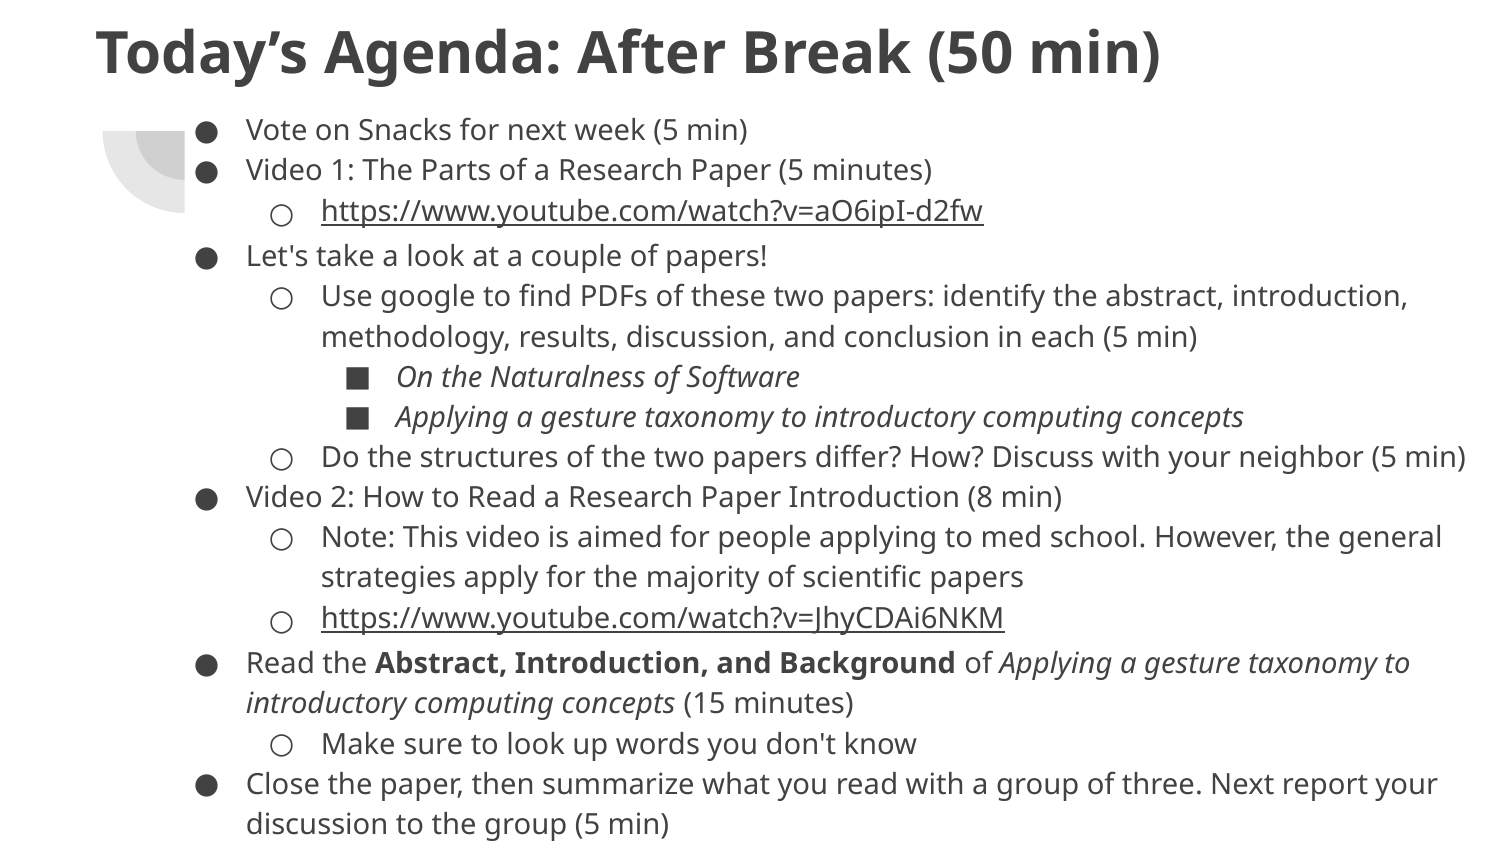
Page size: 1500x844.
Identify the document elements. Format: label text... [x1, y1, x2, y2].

list Vote on Snacks for next week (5 min) Video 1: The Parts of a Research Paper (5 minutes) https://www.youtube.com/watch?v=aO6ipI-d2fw Let's take a look at a couple of papers! Use google to find PDFs of these two papers: identify the abstract, introduction, methodology, results, discussion, and conclusion in each (5 min) On the Naturalness of Software Applying a gesture taxonomy to introductory computing concepts Do the structures of the two papers differ? How? Discuss with your neighbor (5 min) Video 2: How to Read a Research Paper Introduction (8 min) Note: This video is aimed for people applying to med school. However, the general strategies apply for the majority of scientific papers https://www.youtube.com/watch?v=JhyCDAi6NKM Read the Abstract, Introduction, and Background of Applying a gesture taxonomy to introductory computing concepts (15 minutes) Make sure to look up words you don't know Close the paper, then summarize what you read with a group of three. Next report your discussion to the group (5 min) [80, 91, 1500, 671]
title Today’s Agenda: After Break (50 min) [80, 0, 1235, 91]
